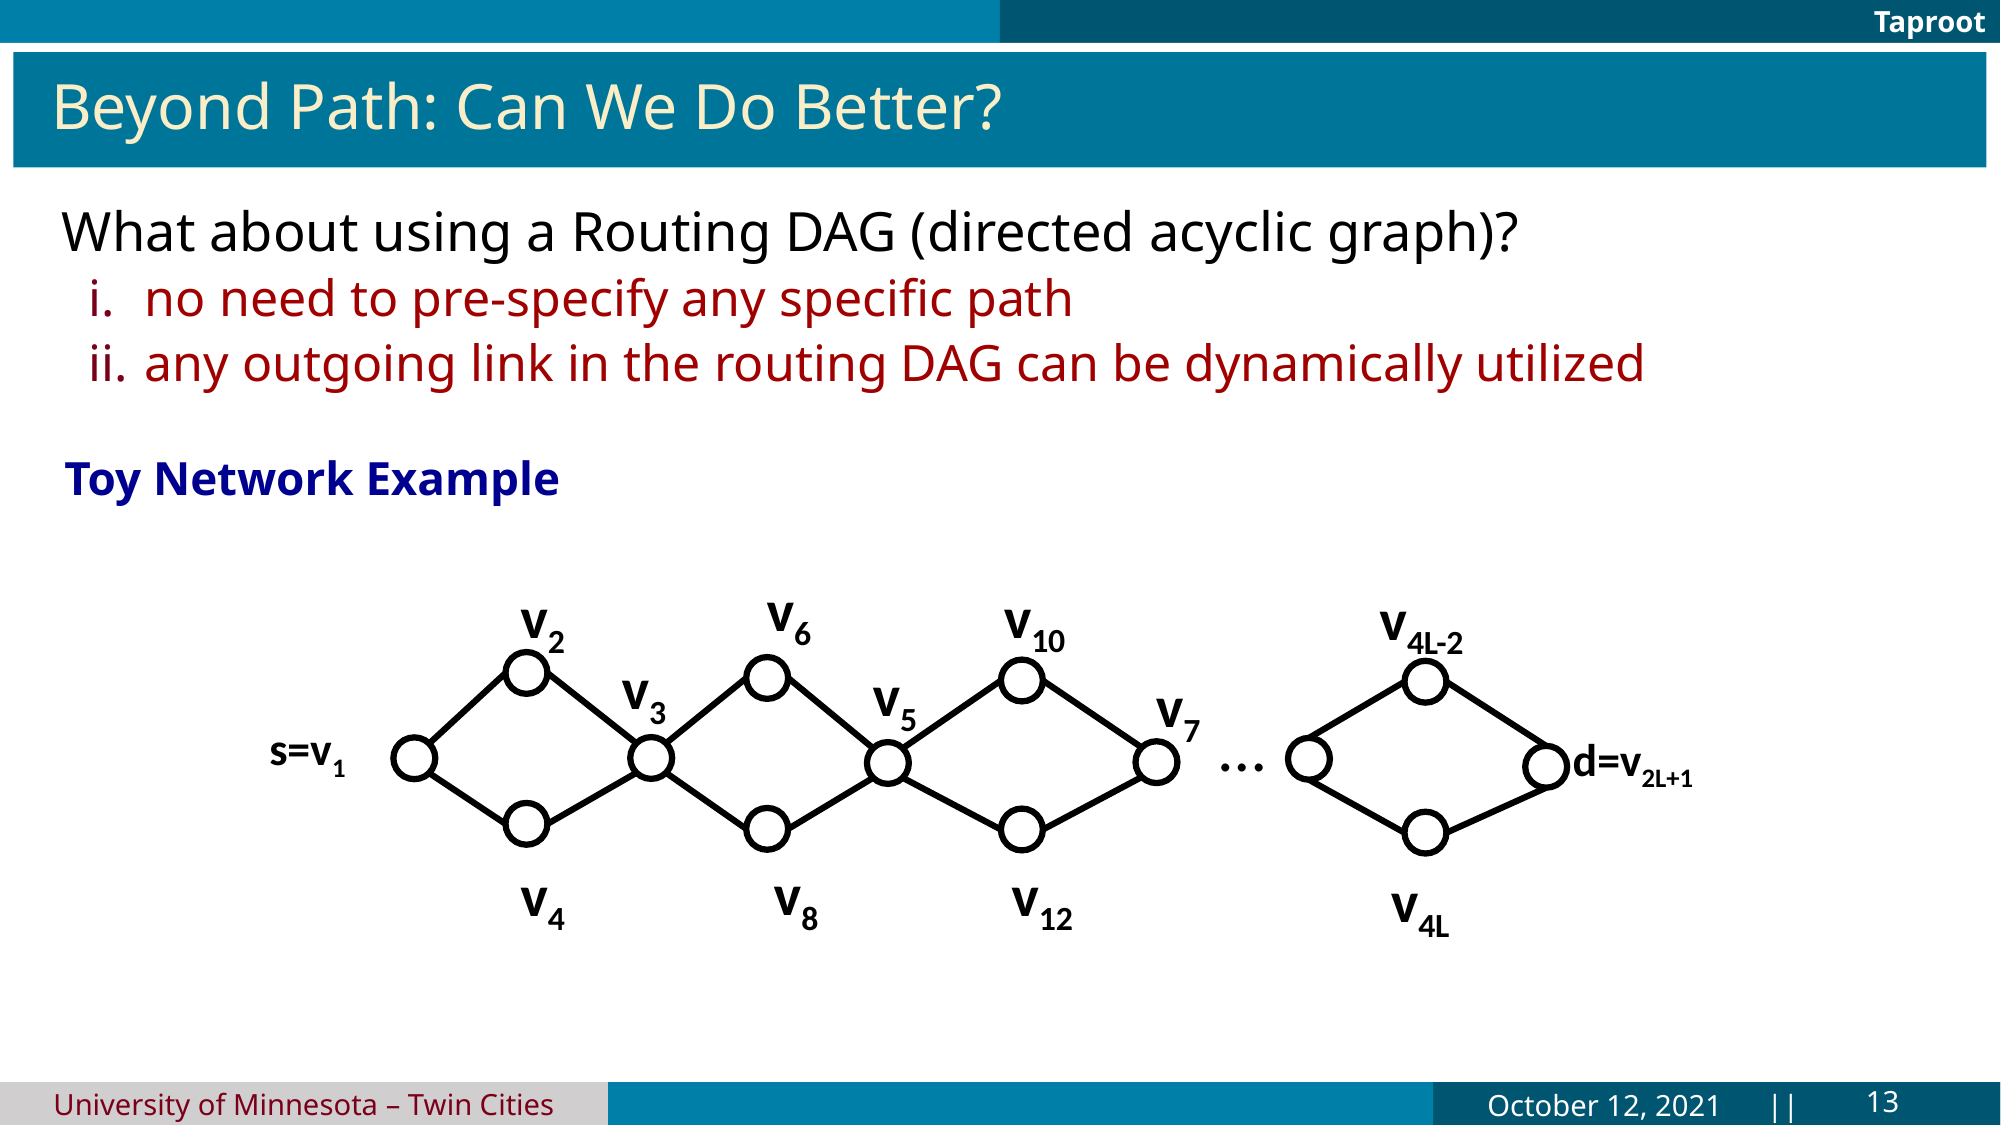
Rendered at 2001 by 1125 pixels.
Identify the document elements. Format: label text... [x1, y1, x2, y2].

text_box Toy Network Example [49, 441, 576, 512]
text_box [254, 565, 1746, 943]
text_box What about using a Routing DAG (directed acyclic graph)? no need to pre-specify any specific path any outgoing link in the routing DAG can be dynamically utilized [46, 197, 1941, 996]
title Beyond Path: Can We Do Better? [13, 52, 1987, 168]
